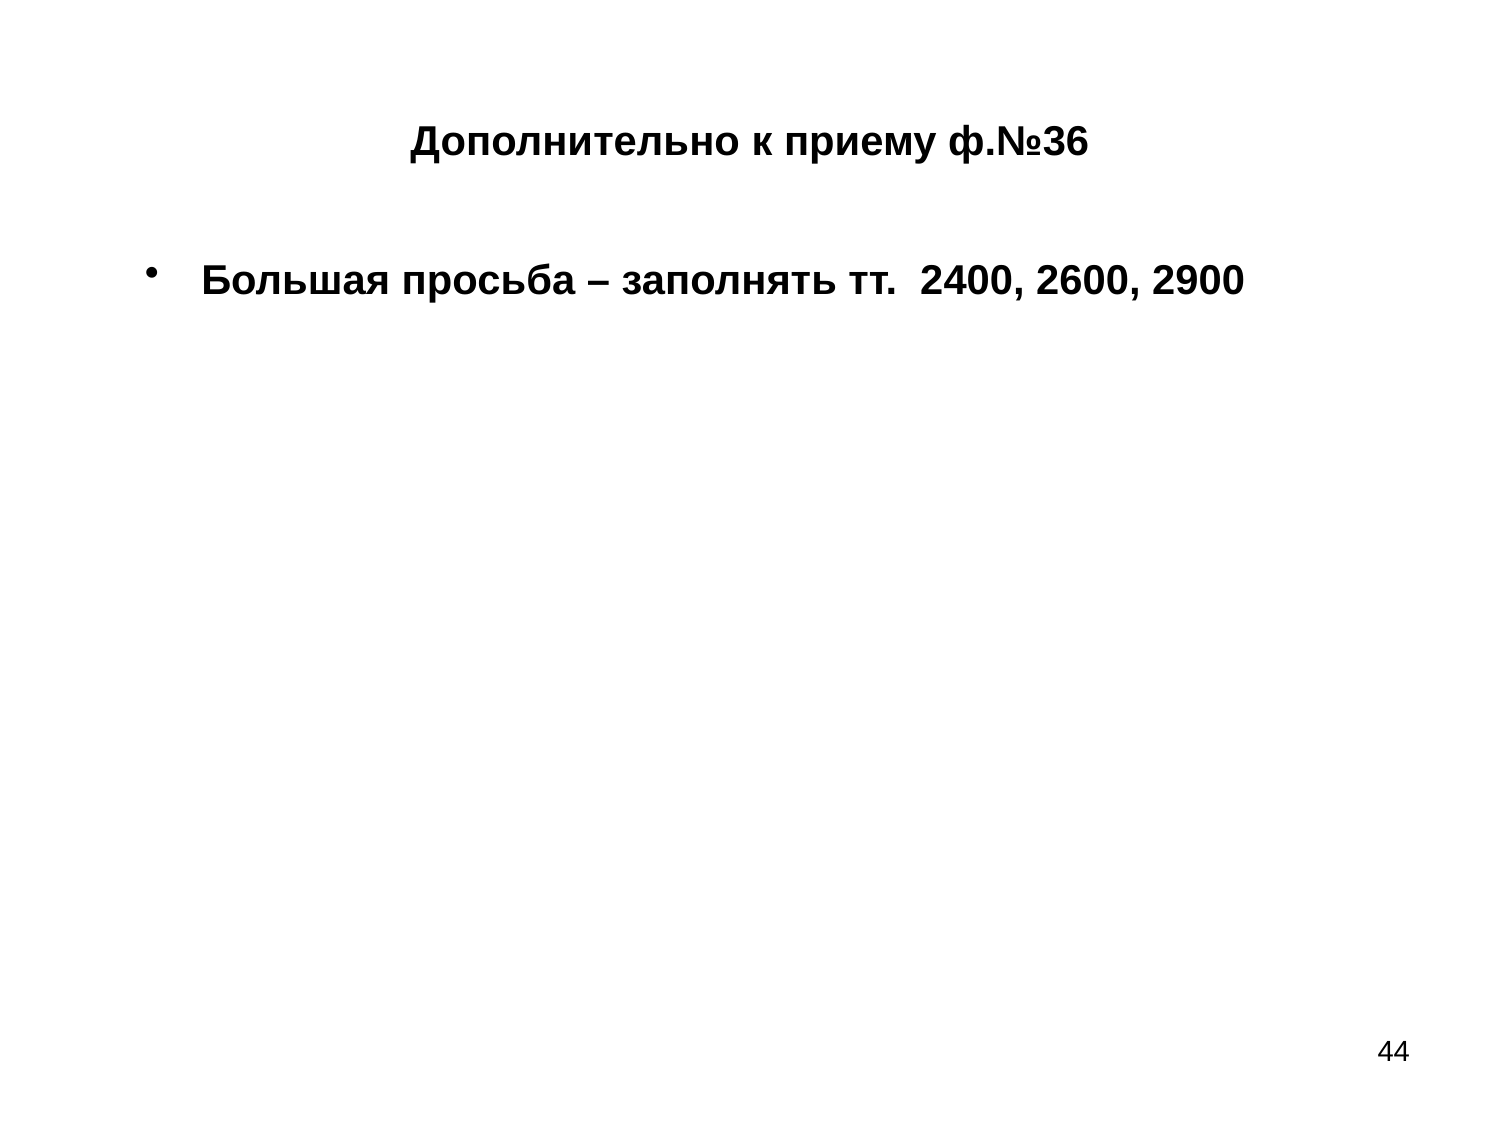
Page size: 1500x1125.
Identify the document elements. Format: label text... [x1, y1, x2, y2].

slide_number 44 [1074, 1024, 1425, 1103]
list Большая просьба – заполнять тт. 2400, 2600, 2900 [129, 244, 1426, 1006]
title Дополнительно к приему ф.№36 [74, 44, 1426, 233]
